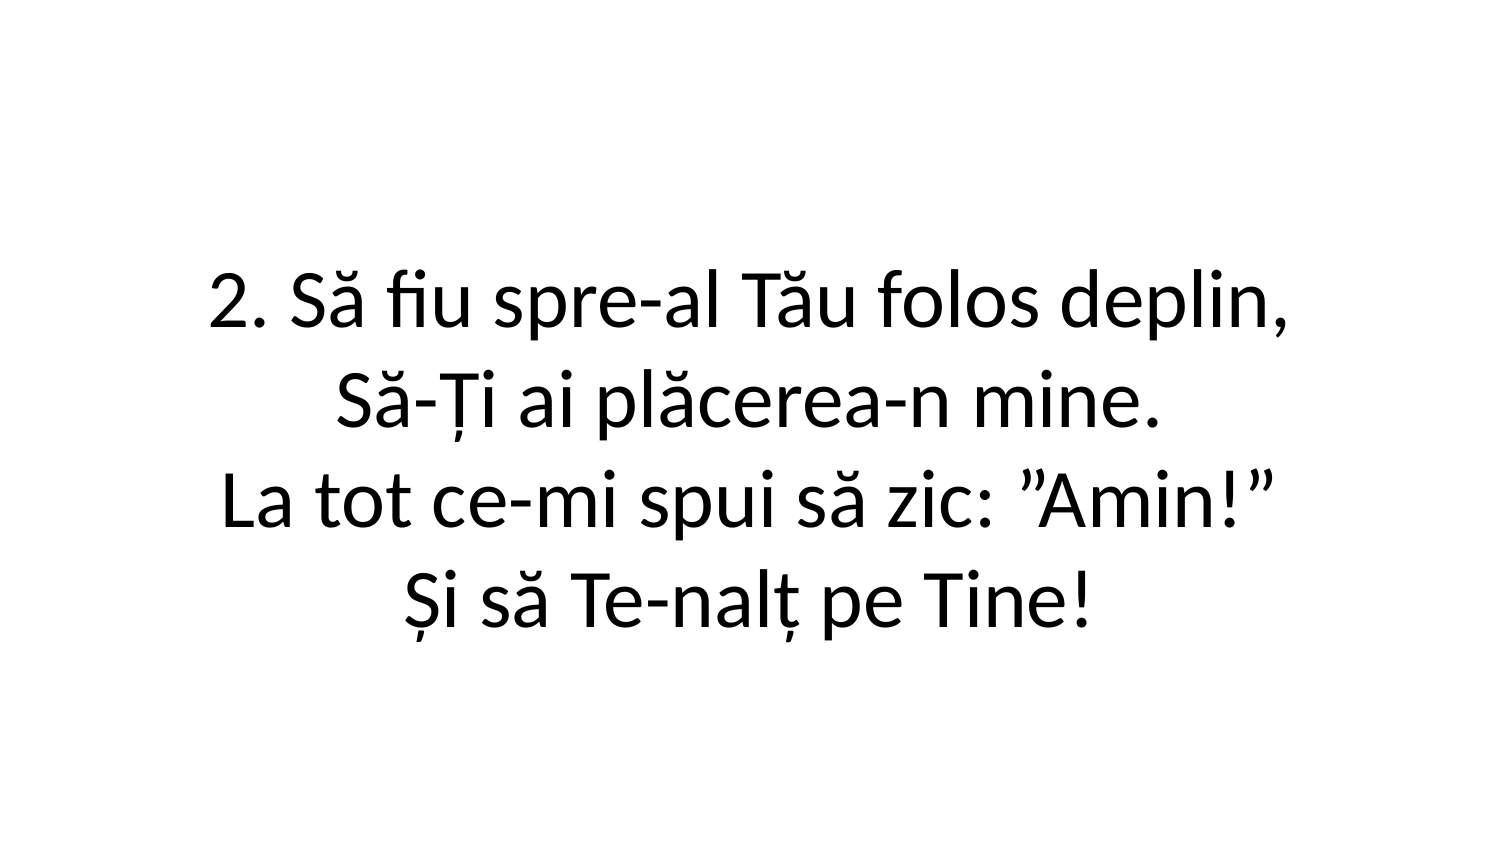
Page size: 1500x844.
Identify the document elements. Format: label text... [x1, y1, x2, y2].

text_box 2. Să fiu spre-al Tău folos deplin, Să-Ți ai plăcerea-n mine. La tot ce-mi spui să zic: ”Amin!” Și să Te-nalț pe Tine! [192, 192, 1308, 652]
